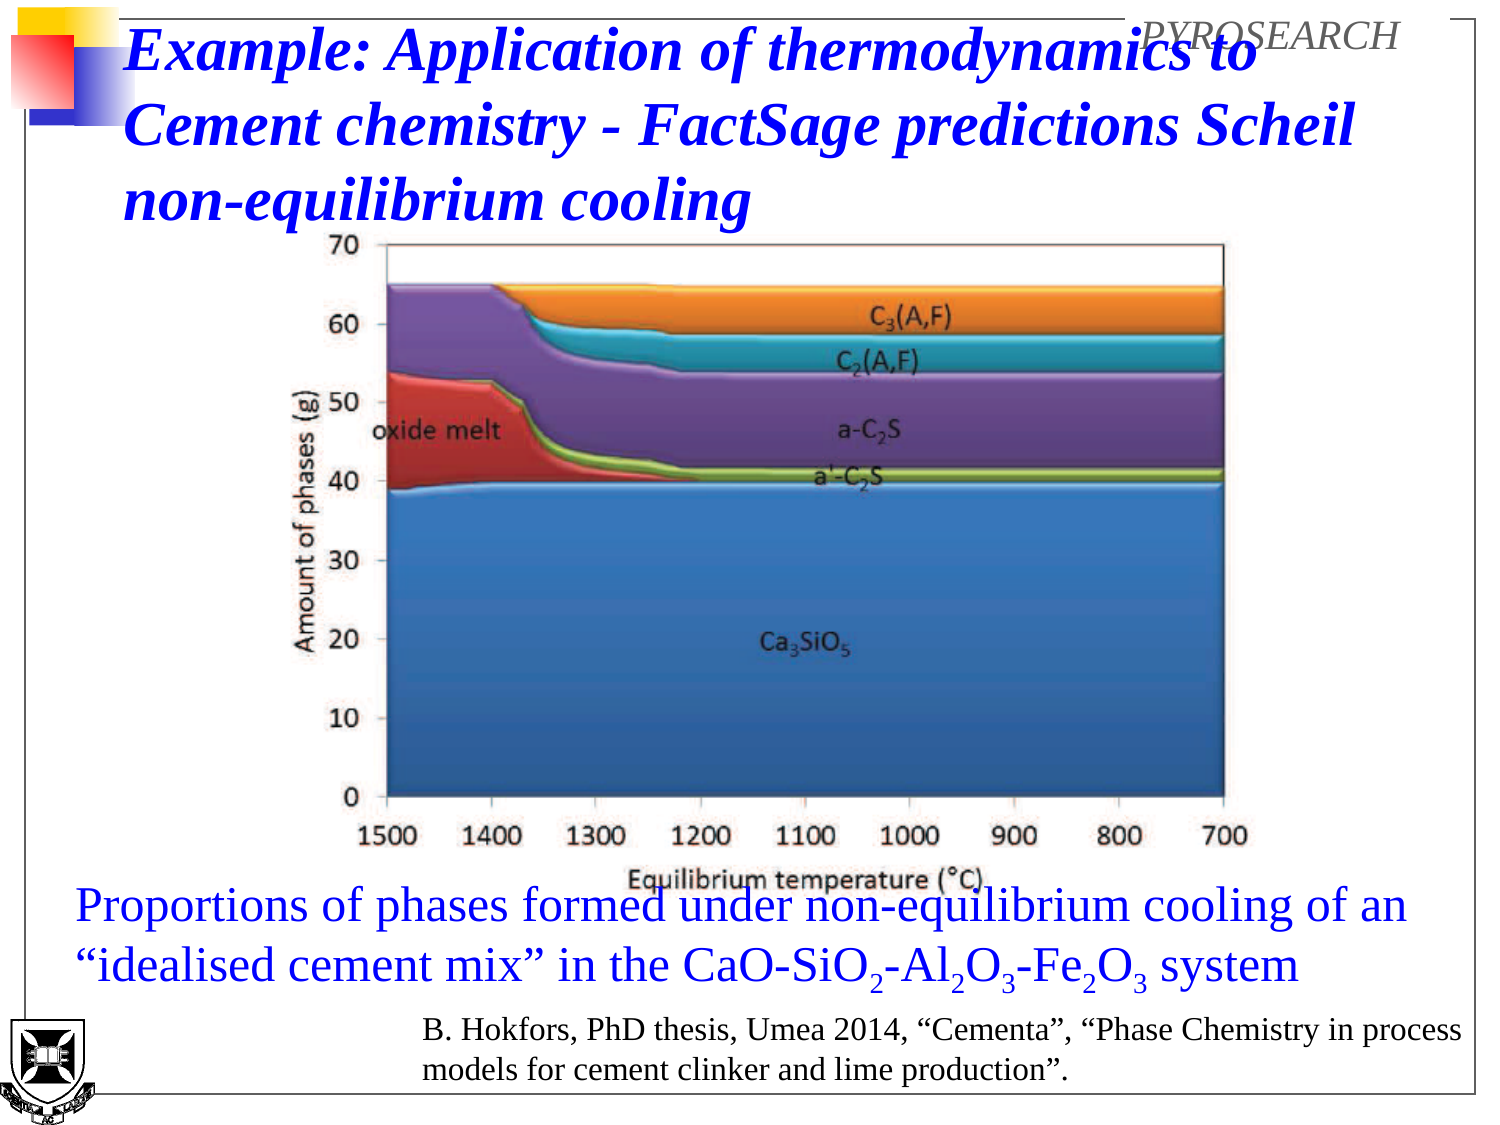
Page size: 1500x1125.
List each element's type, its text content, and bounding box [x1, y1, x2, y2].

text_box Example: Application of thermodynamics to Cement chemistry - FactSage predictions Scheil non-equilibrium cooling [108, 1, 1426, 241]
text_box Proportions of phases formed under non-equilibrium cooling of an “idealised cement mix” in the CaO-SiO2-Al2O3-Fe2O3 system [60, 863, 1443, 1007]
text_box B. Hokfors, PhD thesis, Umea 2014, “Cementa”, “Phase Chemistry in process models for cement clinker and lime production”. [407, 999, 1500, 1095]
picture [277, 219, 1281, 921]
